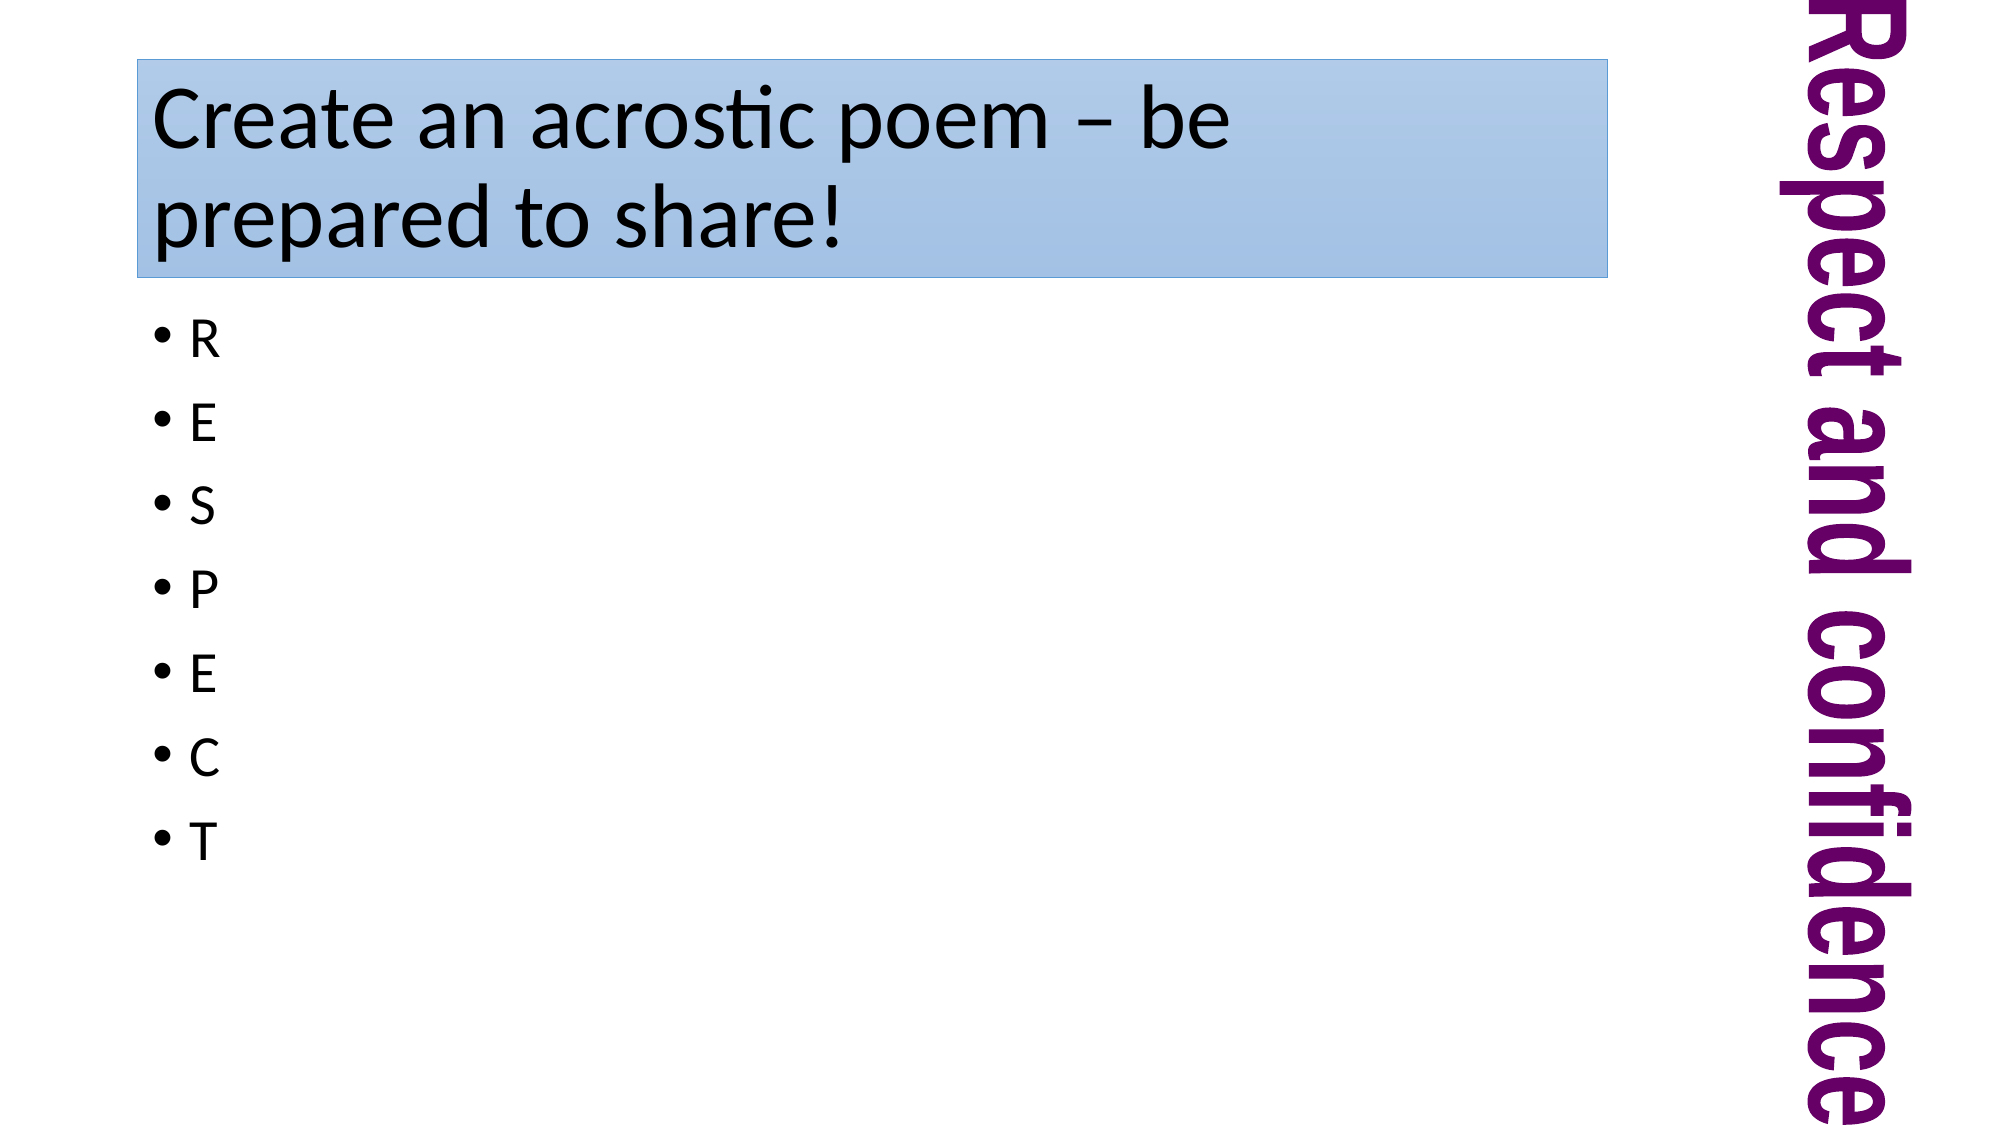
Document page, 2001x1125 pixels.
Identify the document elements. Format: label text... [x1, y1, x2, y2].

list R E S P E C T [137, 299, 1863, 1014]
title Create an acrostic poem – be prepared to share! [137, 59, 1608, 278]
